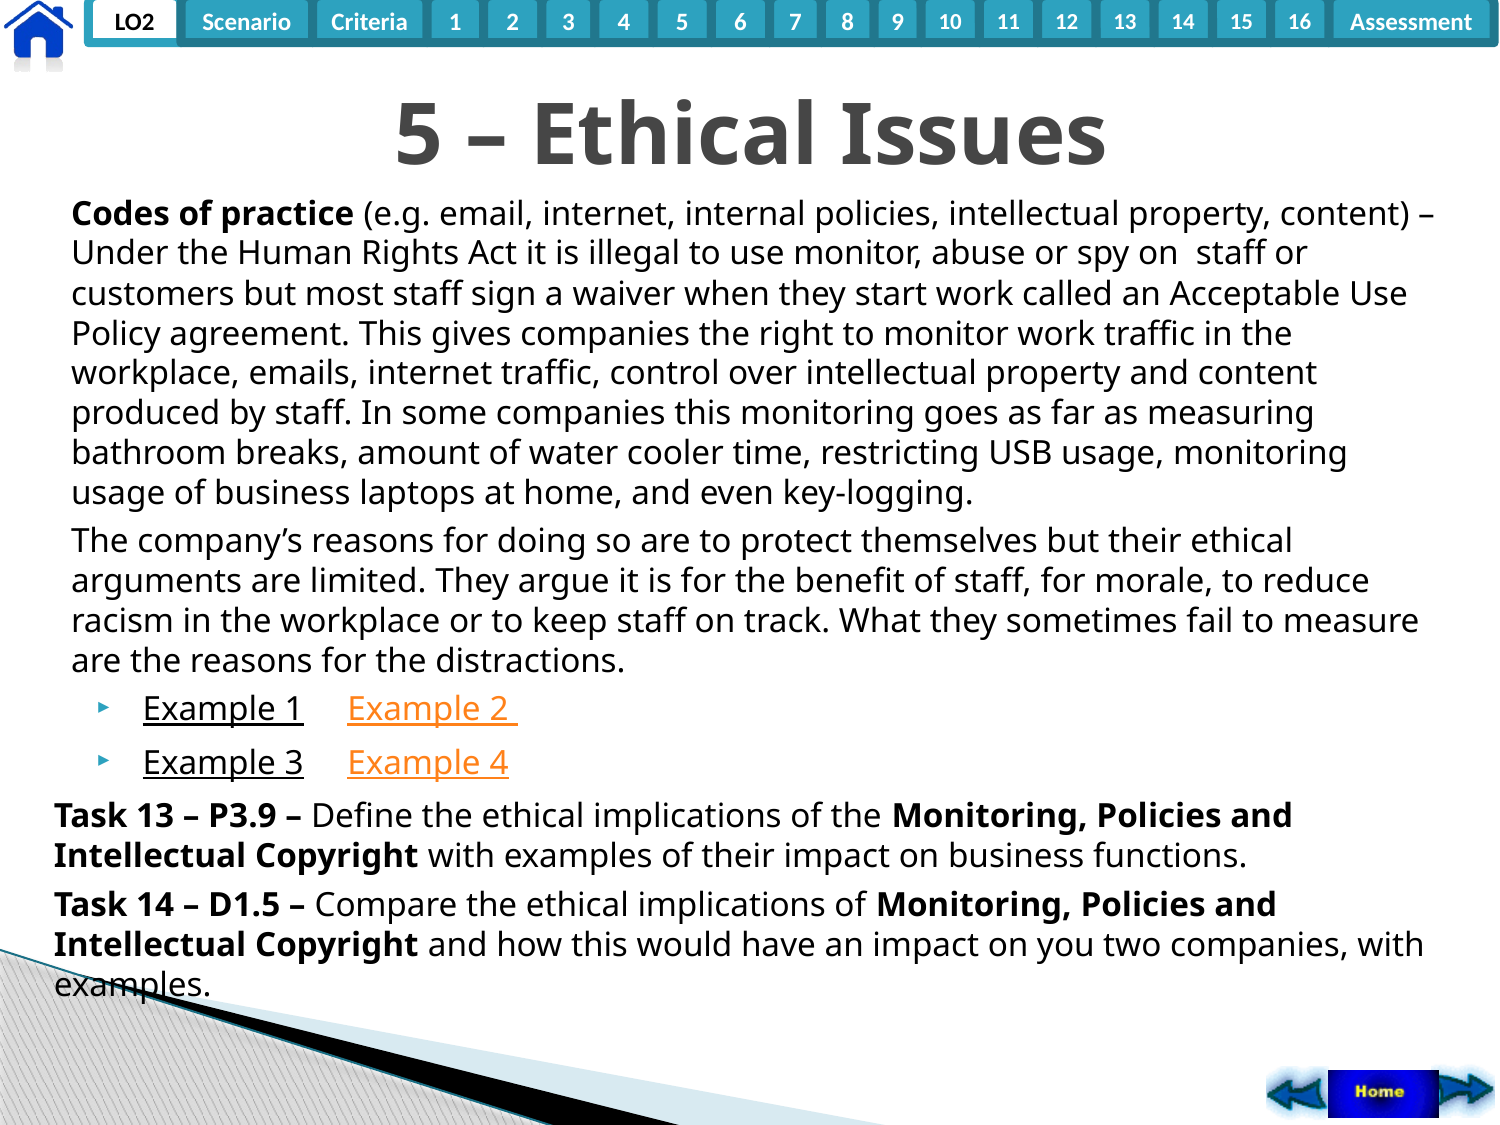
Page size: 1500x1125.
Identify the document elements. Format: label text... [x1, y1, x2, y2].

title 5 – Ethical Issues [76, 66, 1427, 183]
list Codes of practice (e.g. email, internet, internal policies, intellectual property, content) – Under the Human Rights Act it is illegal to use monitor, abuse or spy on staff or customers but most staff sign a waiver when they start work called an Acceptable Use Policy agreement. This gives companies the right to monitor work traffic in the workplace, emails, internet traffic, control over intellectual property and content produced by staff. In some companies this monitoring goes as far as measuring bathroom breaks, amount of water cooler time, restricting USB usage, monitoring usage of business laptops at home, and even key-logging. The company’s reasons for doing so are to protect themselves but their ethical arguments are limited. They argue it is for the benefit of staff, for morale, to reduce racism in the workplace or to keep staff on track. What they sometimes fail to measure are the reasons for the distractions. Example 1 Example 2 Example 3 Example 4 Task 13 – P3.9 – Define the ethical implications of the Monitoring, Policies and Intellectual Copyright with examples of their impact on business functions. Task 14 – D1.5 – Compare the ethical implications of Monitoring, Policies and Intellectual Copyright and how this would have an impact on you two companies, with examples. [38, 184, 1463, 1056]
picture [1266, 1055, 1495, 1125]
picture [0, 0, 77, 91]
